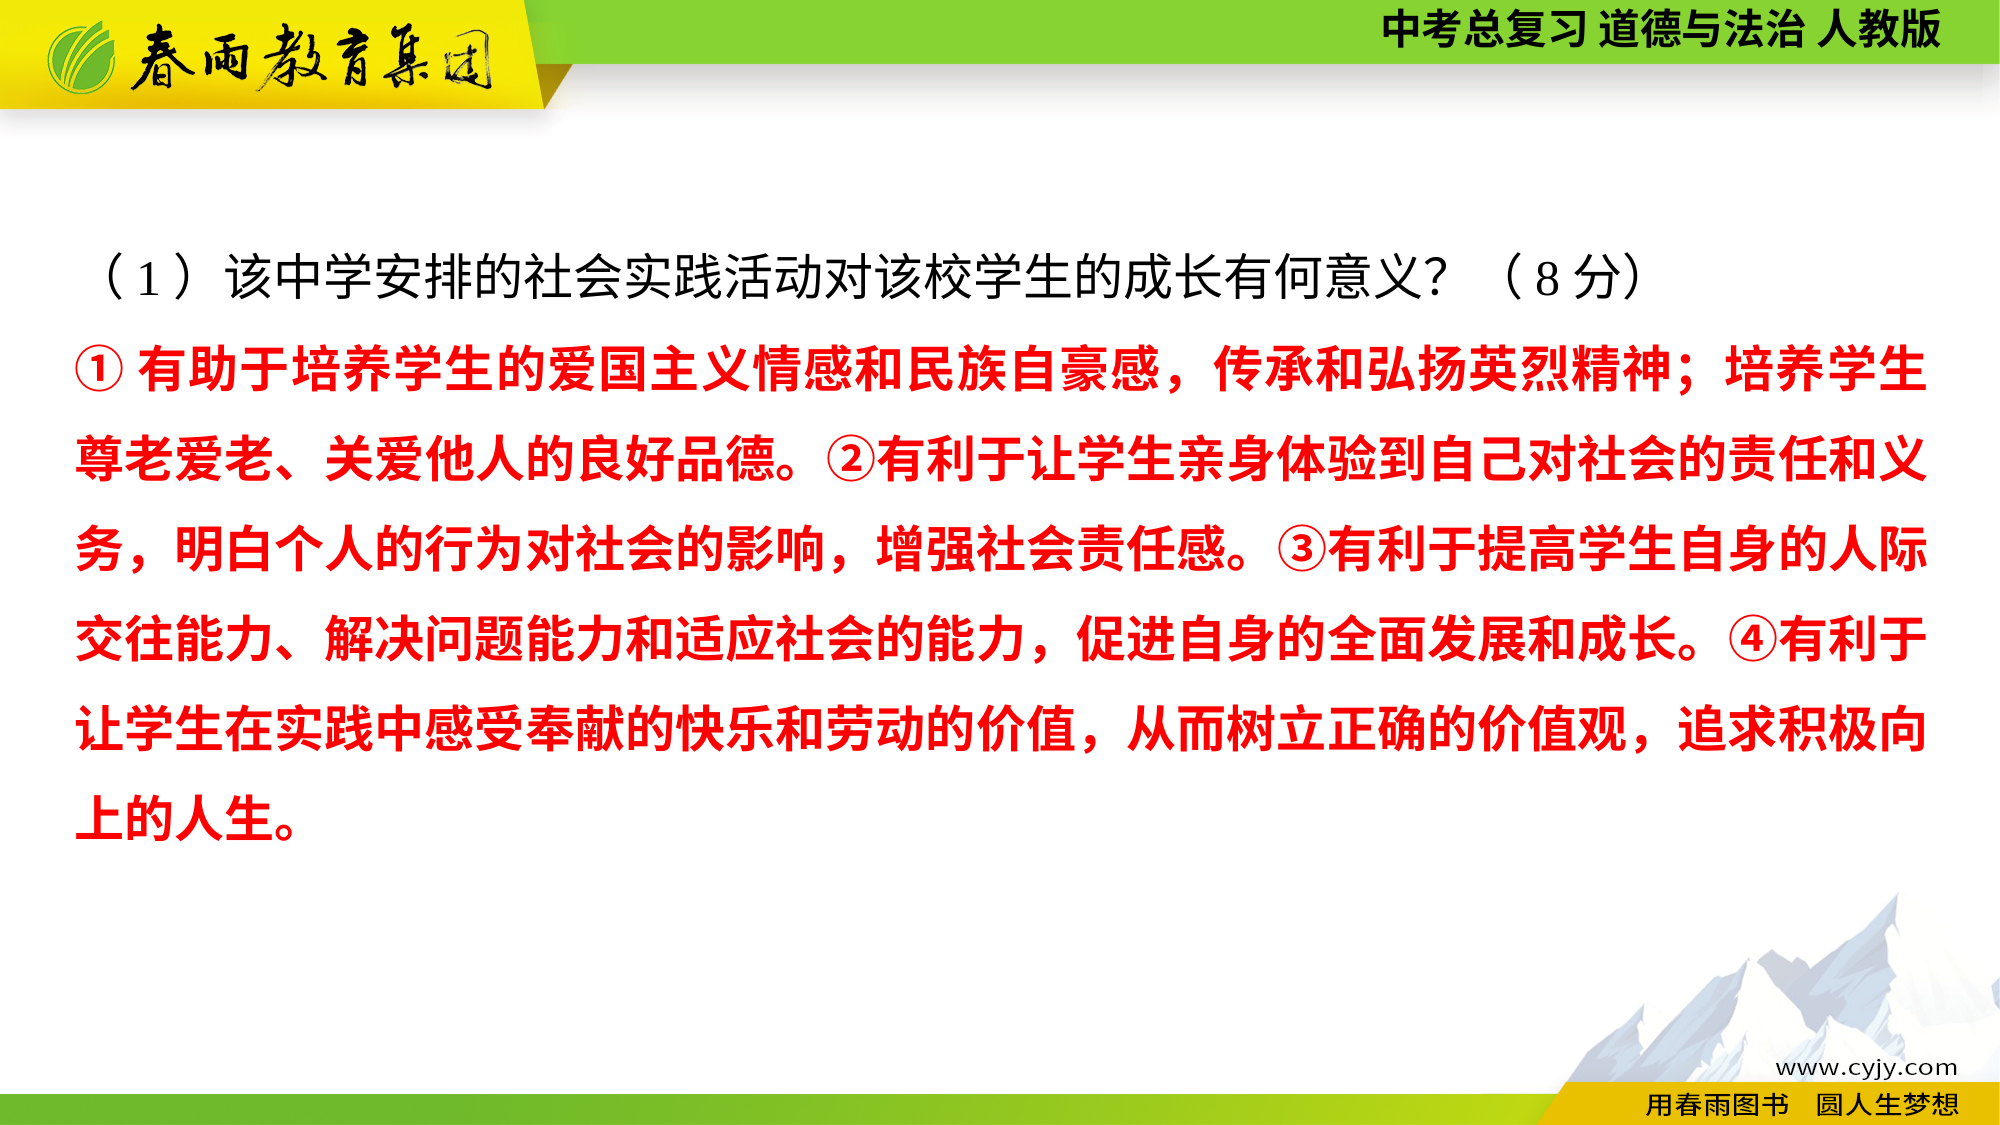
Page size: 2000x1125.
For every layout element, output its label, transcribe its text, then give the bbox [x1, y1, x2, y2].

list （1）该中学安排的社会实践活动对该校学生的成长有何意义？（8分） [59, 208, 1944, 300]
picture [0, 0, 2000, 1125]
text_box ①有助于培养学生的爱国主义情感和民族自豪感，传承和弘扬英烈精神；培养学生尊老爱老、关爱他人的良好品德。②有利于让学生亲身体验到自己对社会的责任和义务，明白个人的行为对社会的影响，增强社会责任感。③有利于提高学生自身的人际交往能力、解决问题能力和适应社会的能力，促进自身的全面发展和成长。④有利于让学生在实践中感受奉献的快乐和劳动的价值，从而树立正确的价值观，追求积极向上的人生。 [59, 300, 1944, 856]
